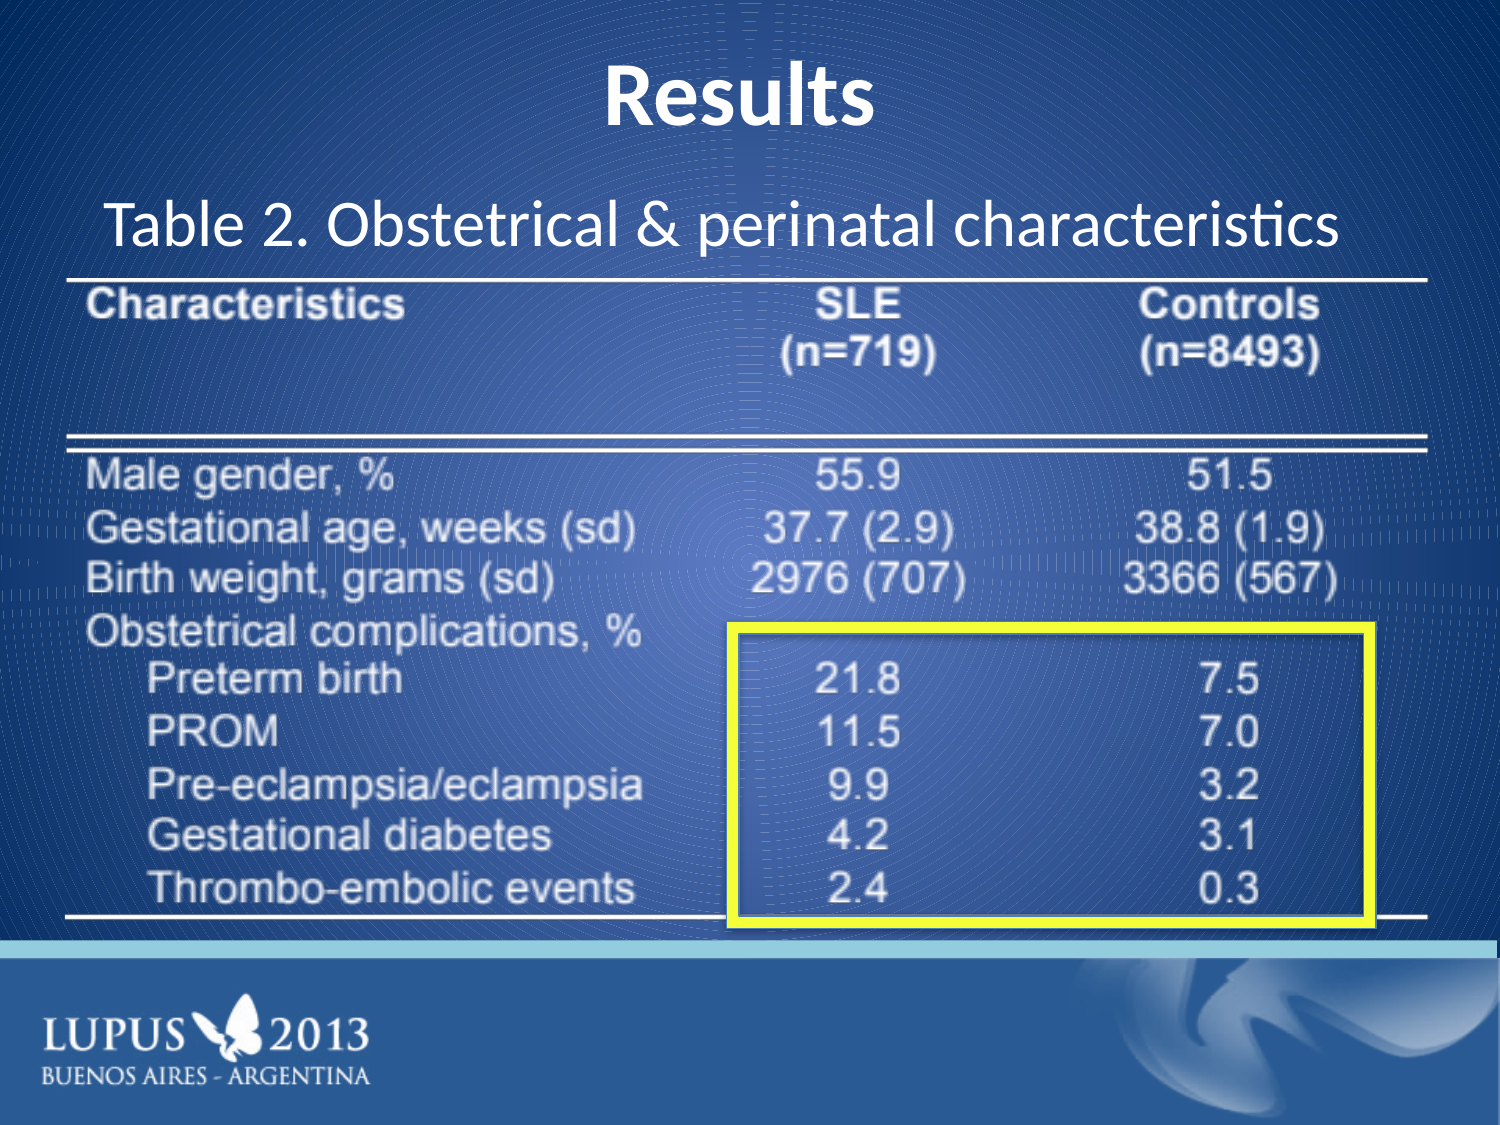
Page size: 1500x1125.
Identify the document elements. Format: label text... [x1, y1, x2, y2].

list Table 2. Obstetrical & perinatal characteristics [88, 172, 1500, 276]
picture [64, 278, 1500, 966]
title Results [64, 0, 1415, 183]
